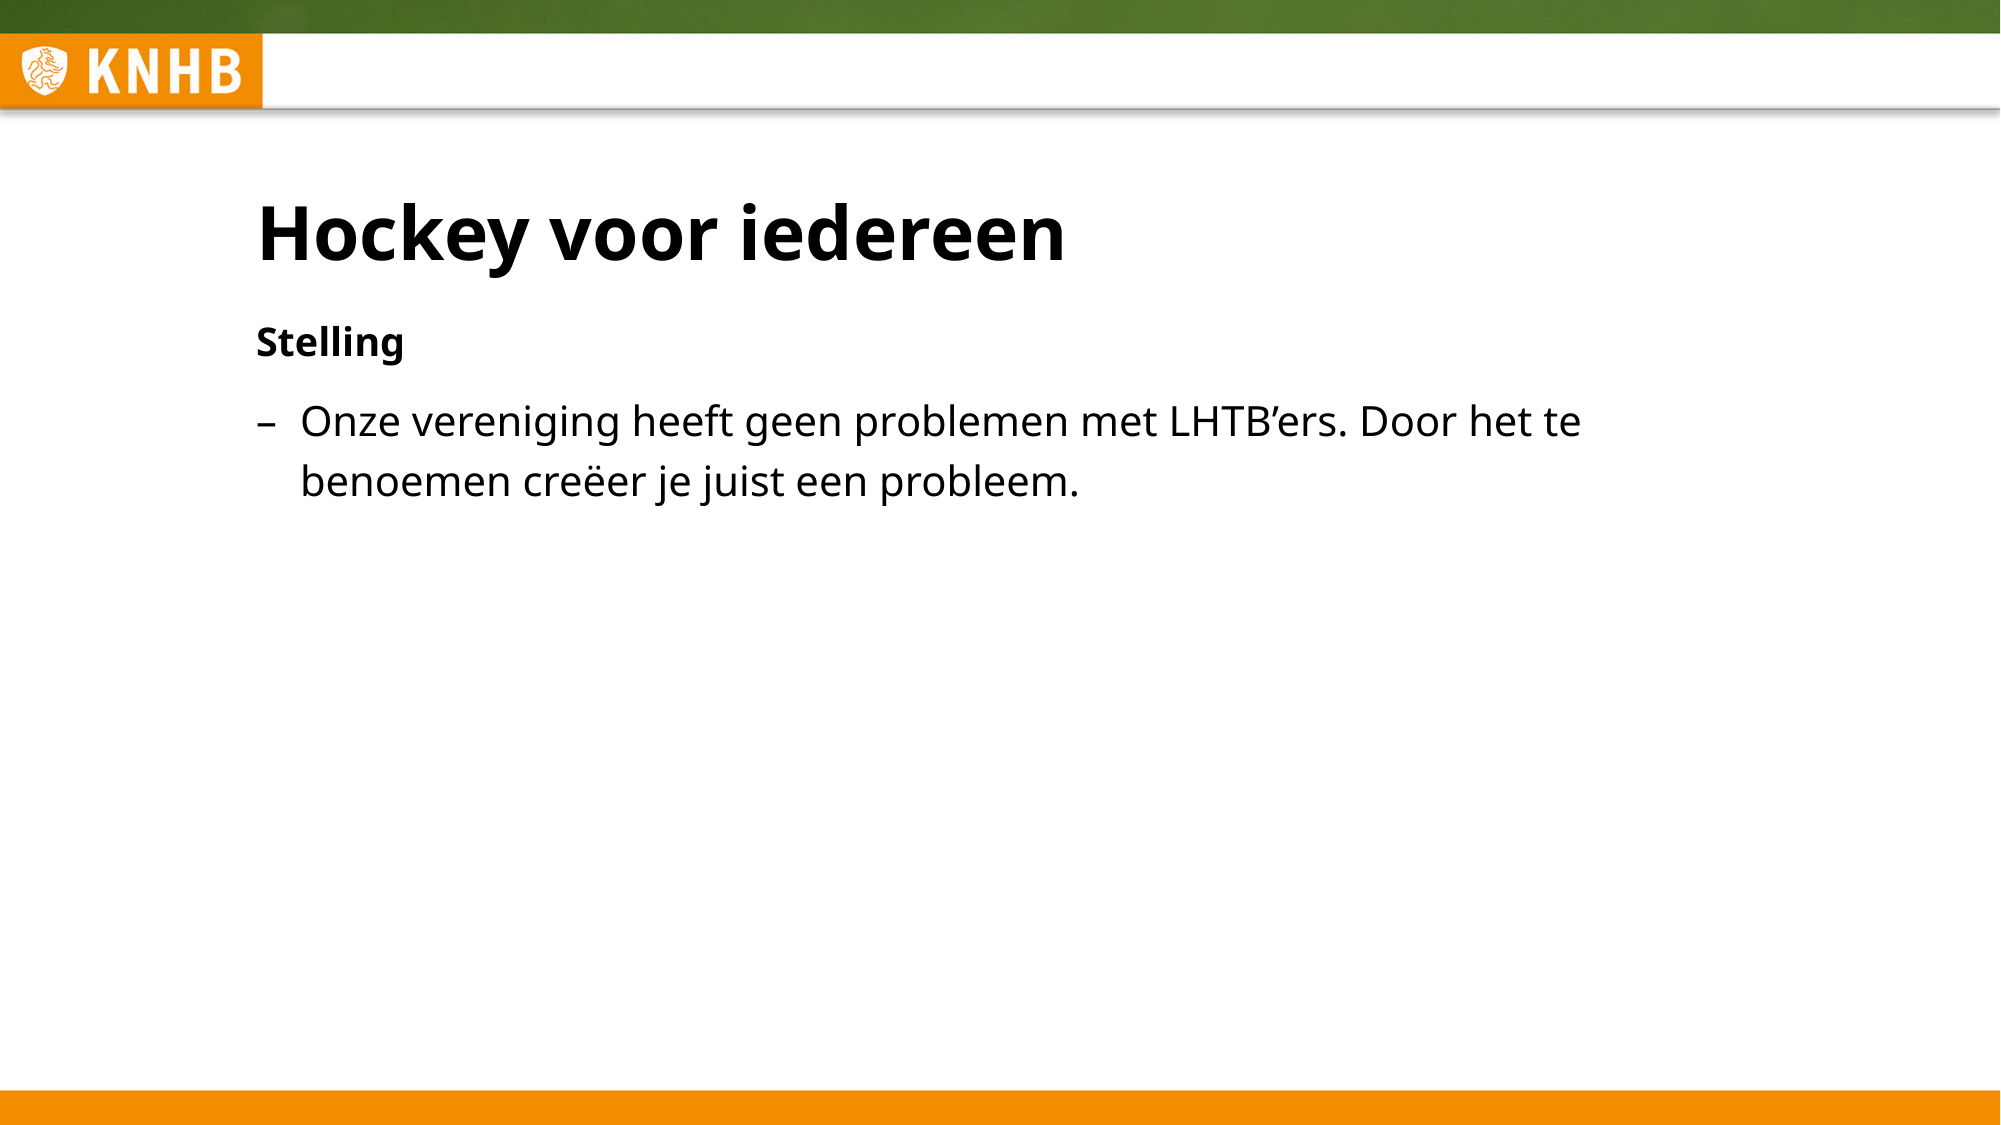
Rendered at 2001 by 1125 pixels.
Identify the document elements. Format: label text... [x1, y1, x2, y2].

title Hockey voor iedereen [241, 172, 1817, 299]
list Stelling Onze vereniging heeft geen problemen met LHTB’ers. Door het te benoemen creëer je juist een probleem. [241, 299, 1817, 1014]
picture [0, 0, 2001, 1125]
